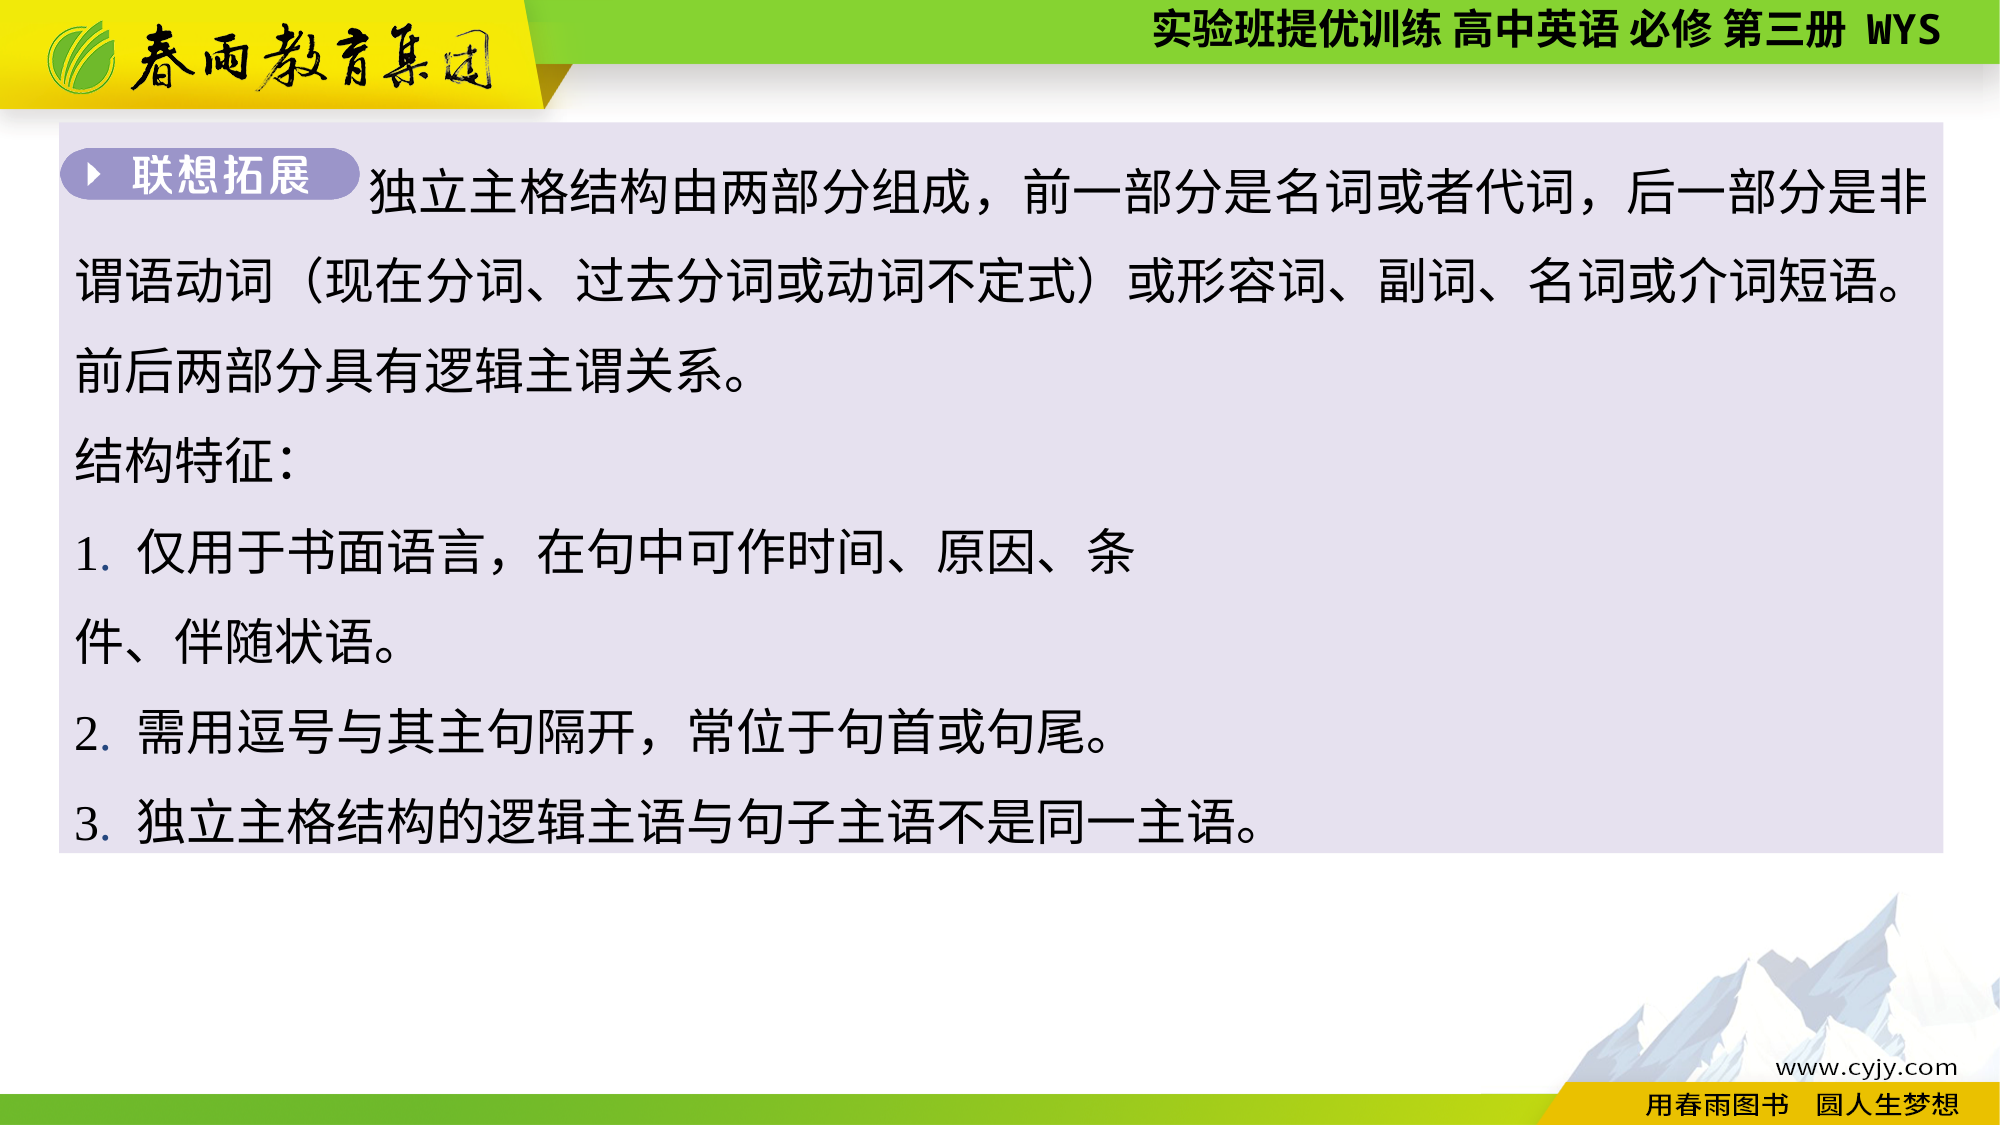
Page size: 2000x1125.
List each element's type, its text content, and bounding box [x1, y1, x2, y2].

list 独立主格结构由两部分组成，前一部分是名词或者代词，后一部分是非谓语动词（现在分词、过去分词或动词不定式）或形容词、副词、名词或介词短语。前后两部分具有逻辑主谓关系。 结构特征： 1. 仅用于书面语言，在句中可作时间、原因、条 件、伴随状语。 2. 需用逗号与其主句隔开，常位于句首或句尾。 3. 独立主格结构的逻辑主语与句子主语不是同一主语。 [59, 122, 1944, 854]
picture [0, 0, 2000, 1125]
